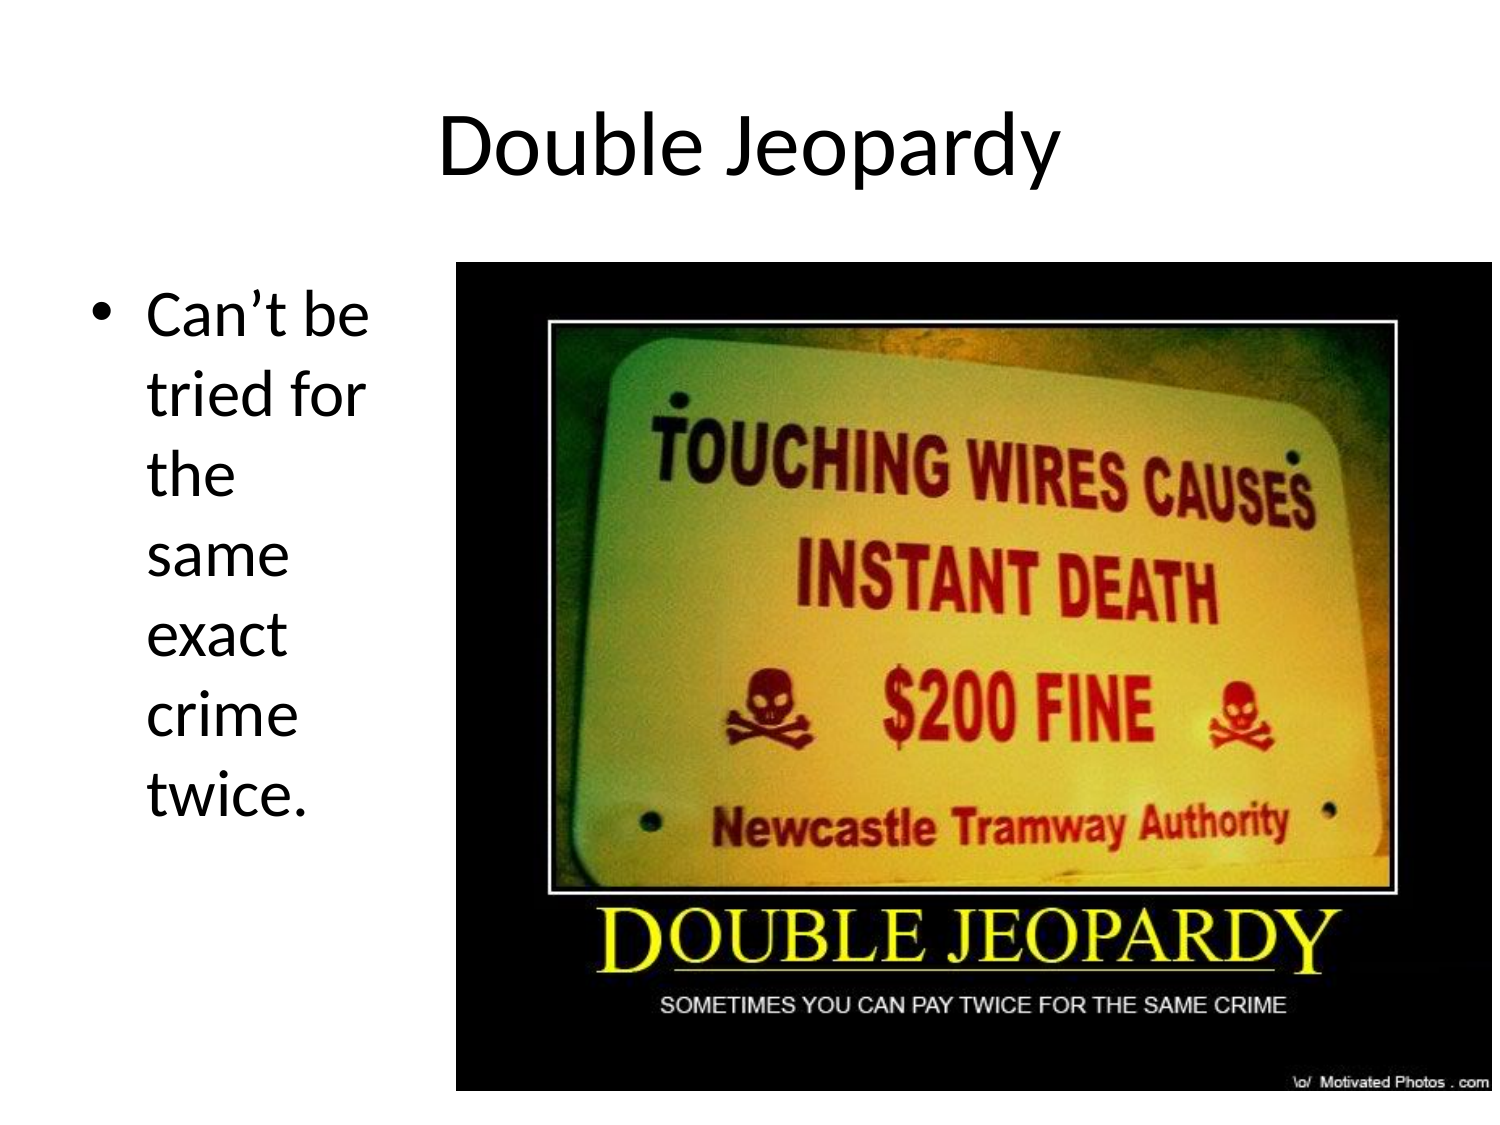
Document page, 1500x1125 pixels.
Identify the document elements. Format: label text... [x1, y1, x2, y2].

title Double Jeopardy [75, 45, 1425, 233]
list Can’t be tried for the same exact crime twice. [75, 262, 400, 1005]
picture [456, 262, 1492, 1091]
